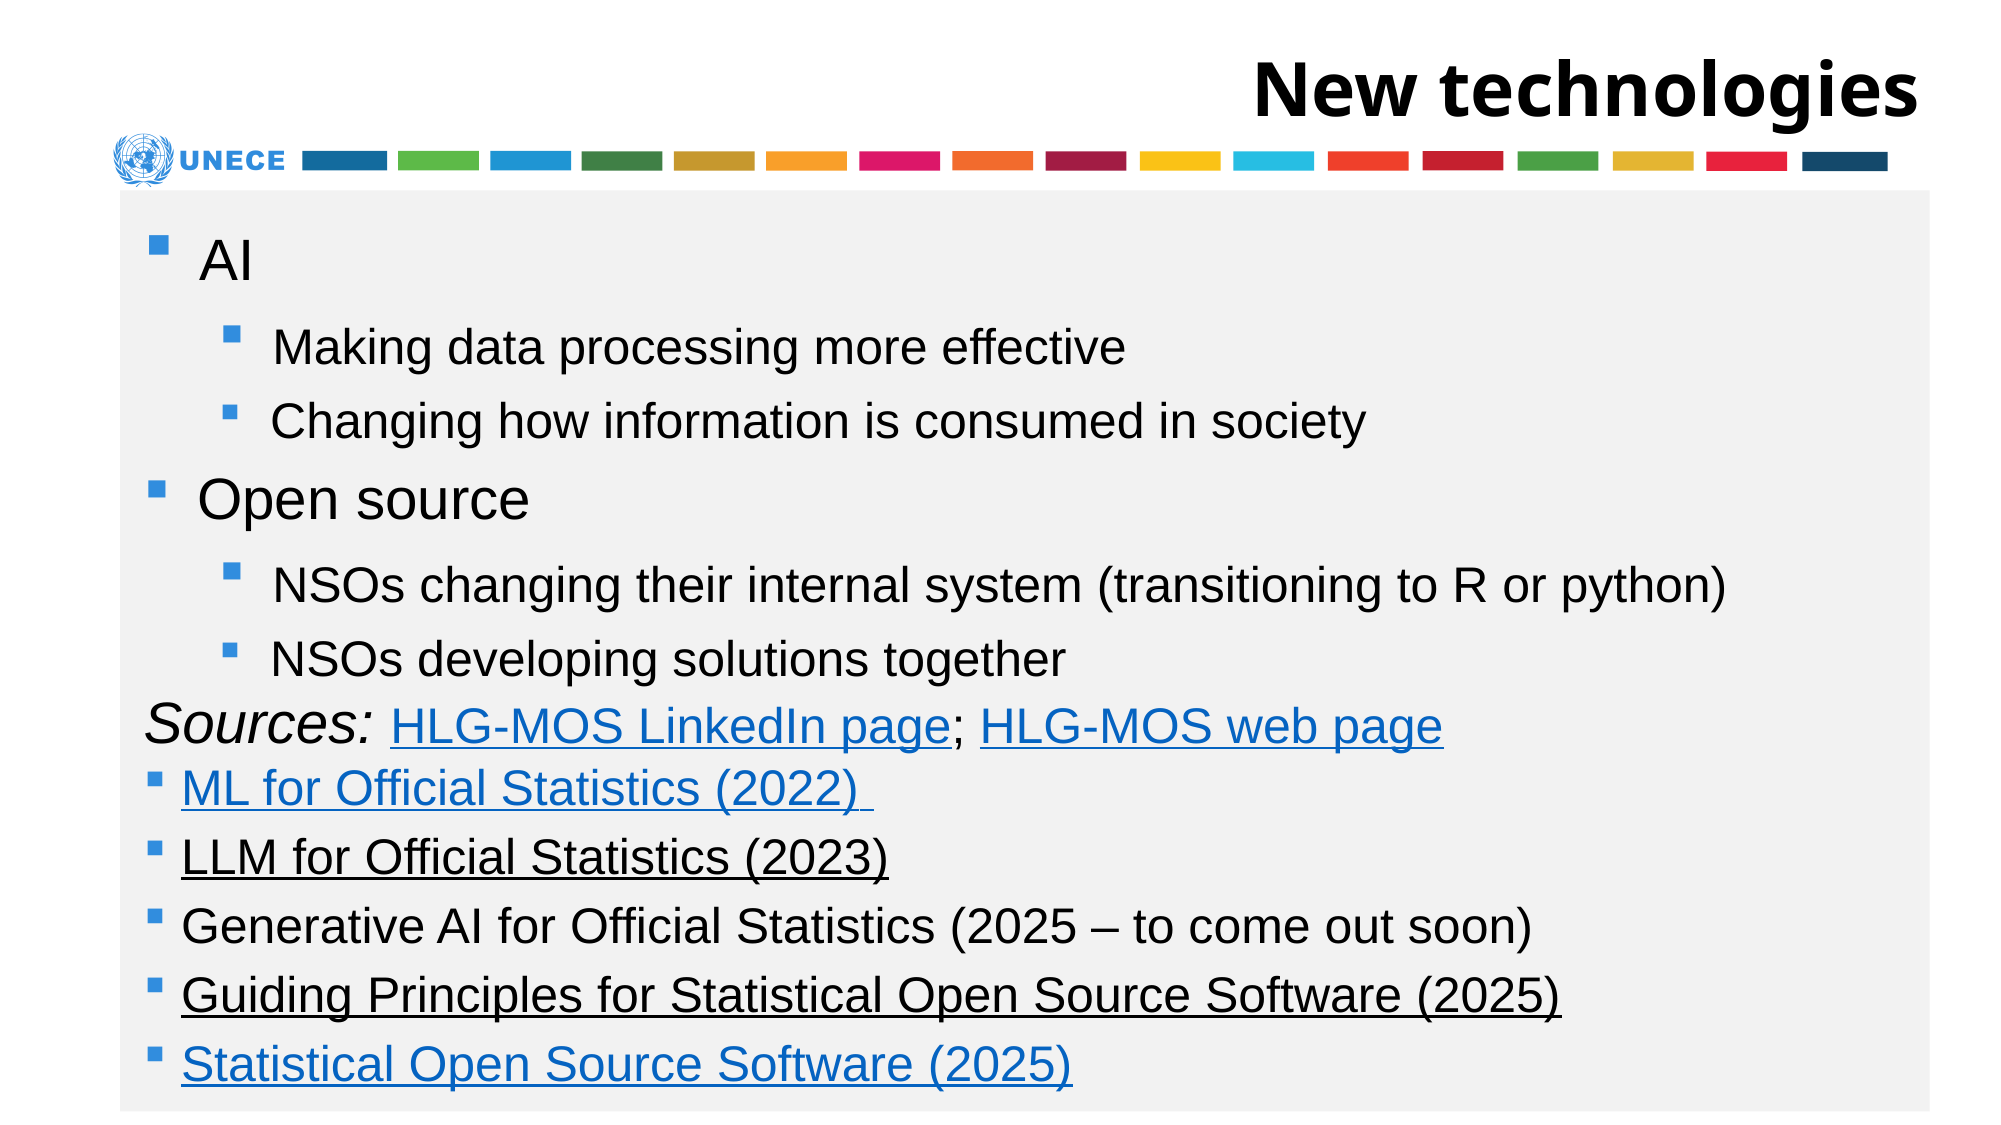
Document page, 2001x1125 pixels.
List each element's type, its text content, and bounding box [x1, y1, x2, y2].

list AI Making data processing more effective Changing how information is consumed in society Open source NSOs changing their internal system (transitioning to R or python) NSOs developing solutions together Sources: HLG-MOS LinkedIn page; HLG-MOS web page ML for Official Statistics (2022) LLM for Official Statistics (2023) Generative AI for Official Statistics (2025 – to come out soon) Guiding Principles for Statistical Open Source Software (2025) Statistical Open Source Software (2025) [120, 190, 1930, 1112]
picture [109, 160, 287, 188]
title New technologies [49, 13, 1936, 160]
